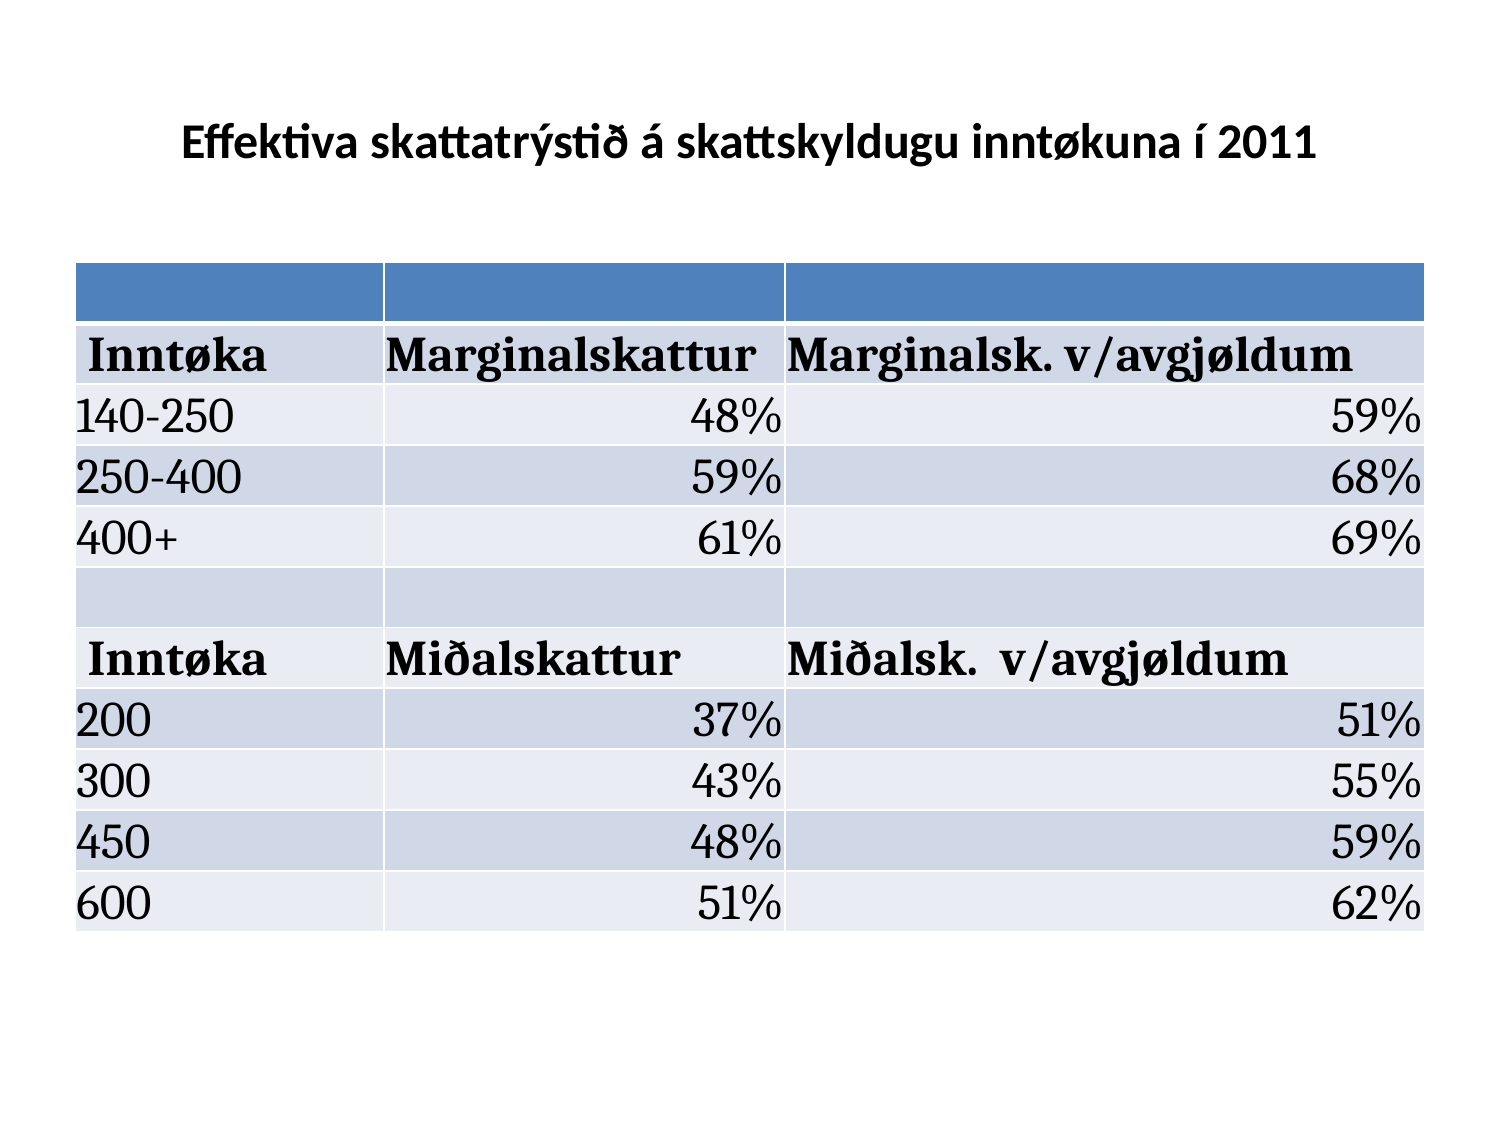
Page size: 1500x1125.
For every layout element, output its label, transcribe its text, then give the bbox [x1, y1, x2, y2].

table_header [786, 263, 1424, 321]
table_cell Marginalsk. v/avgjøldum [786, 326, 1424, 383]
table_cell Inntøka [76, 326, 383, 383]
table_cell 61% [385, 507, 784, 566]
table_cell 37% [385, 689, 784, 748]
table_cell 250-400 [76, 446, 383, 505]
table_cell Marginalskattur [385, 326, 784, 383]
table_cell [76, 568, 383, 627]
table_cell 59% [786, 385, 1424, 444]
table_cell 68% [786, 446, 1424, 505]
table_cell [385, 568, 784, 627]
table_cell 62% [786, 872, 1424, 931]
table_cell 300 [76, 750, 383, 809]
table_cell 51% [786, 689, 1424, 748]
table_cell 51% [385, 872, 784, 931]
table_cell 55% [786, 750, 1424, 809]
table_header [385, 263, 784, 321]
table_cell 59% [385, 446, 784, 505]
table_cell [786, 568, 1424, 627]
table_cell 48% [385, 811, 784, 870]
table_cell 69% [786, 507, 1424, 566]
table_cell 450 [76, 811, 383, 870]
table_cell 48% [385, 385, 784, 444]
table_cell Miðalskattur [385, 628, 784, 687]
table_cell 400+ [76, 507, 383, 566]
table_cell 59% [786, 811, 1424, 870]
table_cell Inntøka [76, 628, 383, 687]
table_cell 140-250 [76, 385, 383, 444]
table_cell 43% [385, 750, 784, 809]
table_cell Miðalsk. v/avgjøldum [786, 628, 1424, 687]
title Effektiva skattatrýstið á skattskyldugu inntøkuna í 2011 [75, 45, 1425, 233]
table_cell 600 [76, 872, 383, 931]
table_header [76, 263, 383, 321]
table_cell 200 [76, 689, 383, 748]
